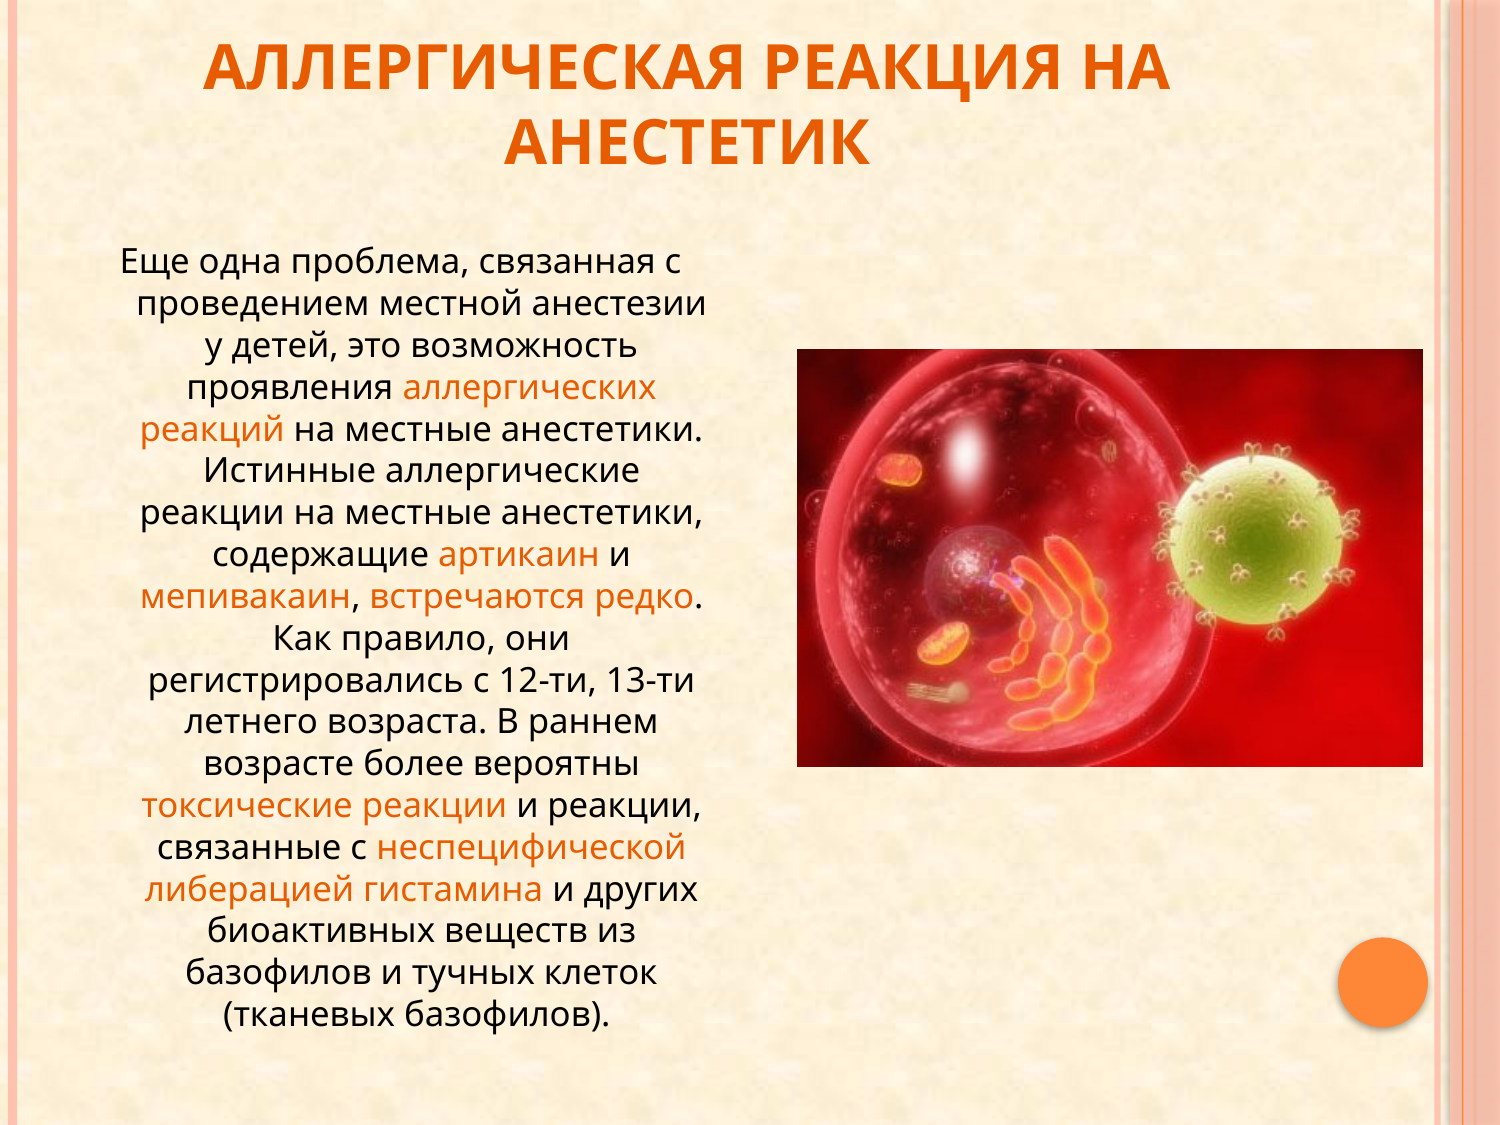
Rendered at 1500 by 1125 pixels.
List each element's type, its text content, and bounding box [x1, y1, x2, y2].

title Аллергическая реакция на анестетик [75, 45, 1300, 185]
picture [18, 0, 1434, 1125]
picture [0, 0, 7, 1125]
picture [1441, 0, 1449, 1125]
list Еще одна проблема, связанная с проведением местной анестезии у детей, это возможность проявления аллергических реакций на местные анестетики. Истинные аллергические реакции на местные анестетики, содержащие артикаин и мепивакаин, встречаются редко. Как правило, они регистрировались с 12-ти, 13-ти летнего возраста. В раннем возрасте более вероятны токсические реакции и реакции, связанные с неспецифической либерацией гистамина и других биоактивных веществ из базофилов и тучных клеток (тканевых базофилов). [75, 231, 727, 1062]
